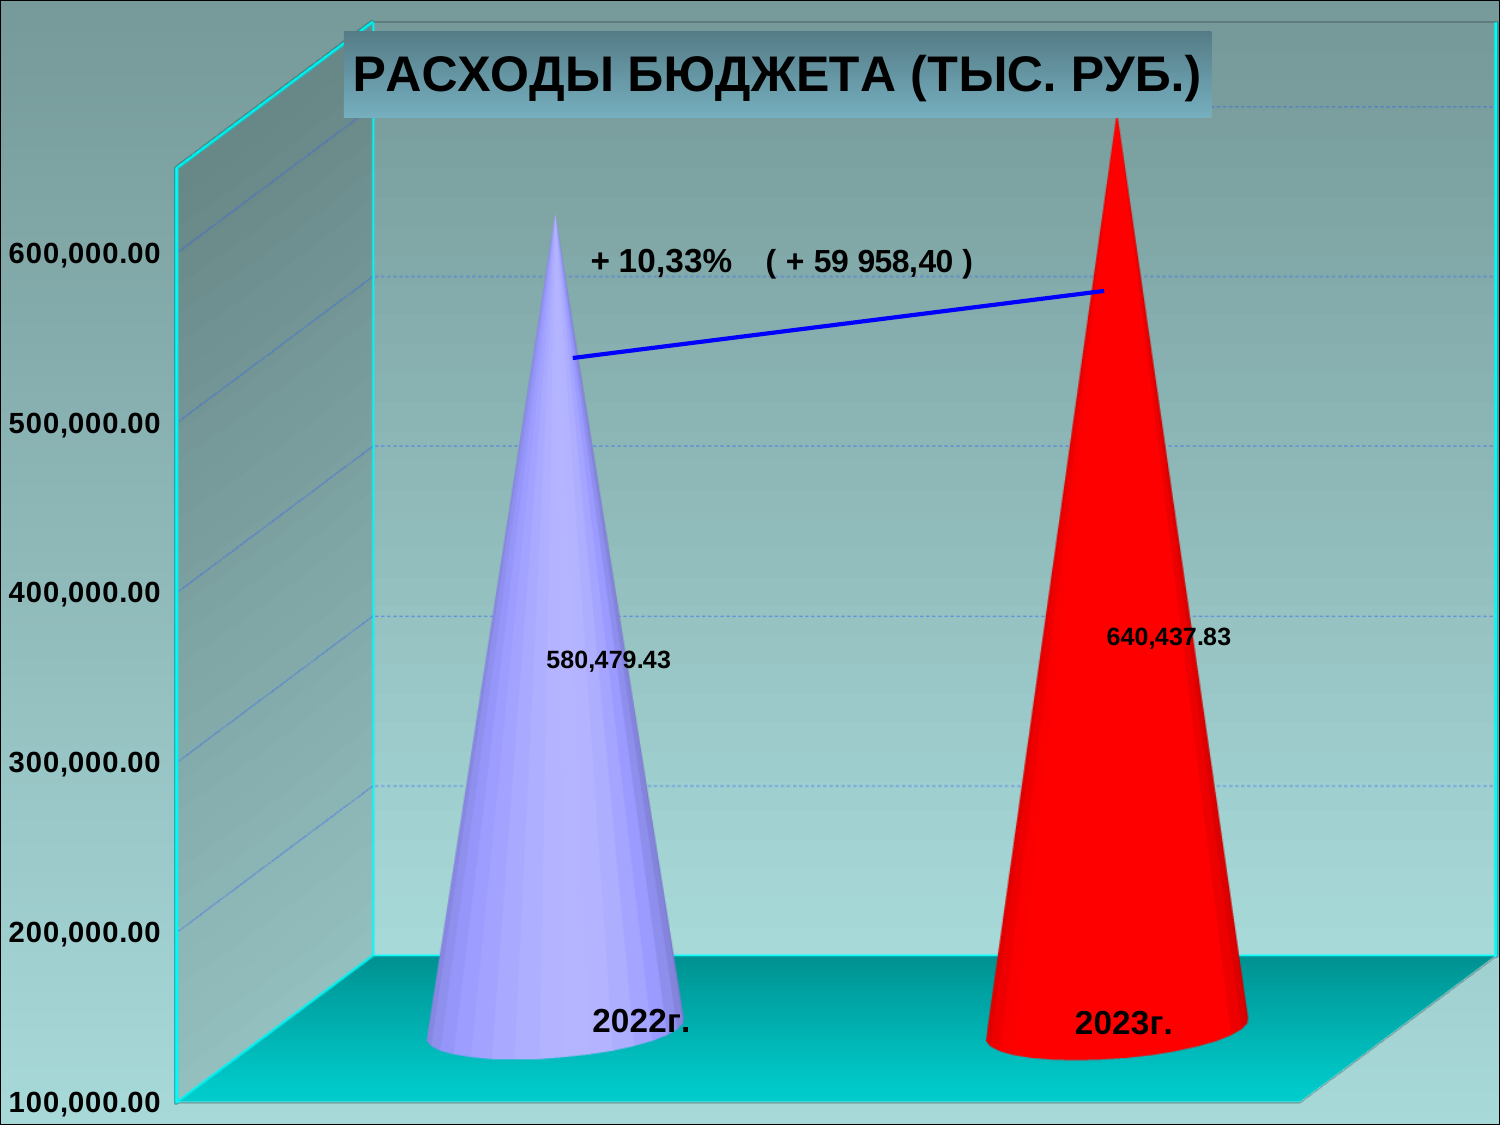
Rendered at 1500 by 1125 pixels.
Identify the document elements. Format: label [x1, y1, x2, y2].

chart [0, 0, 1500, 1125]
